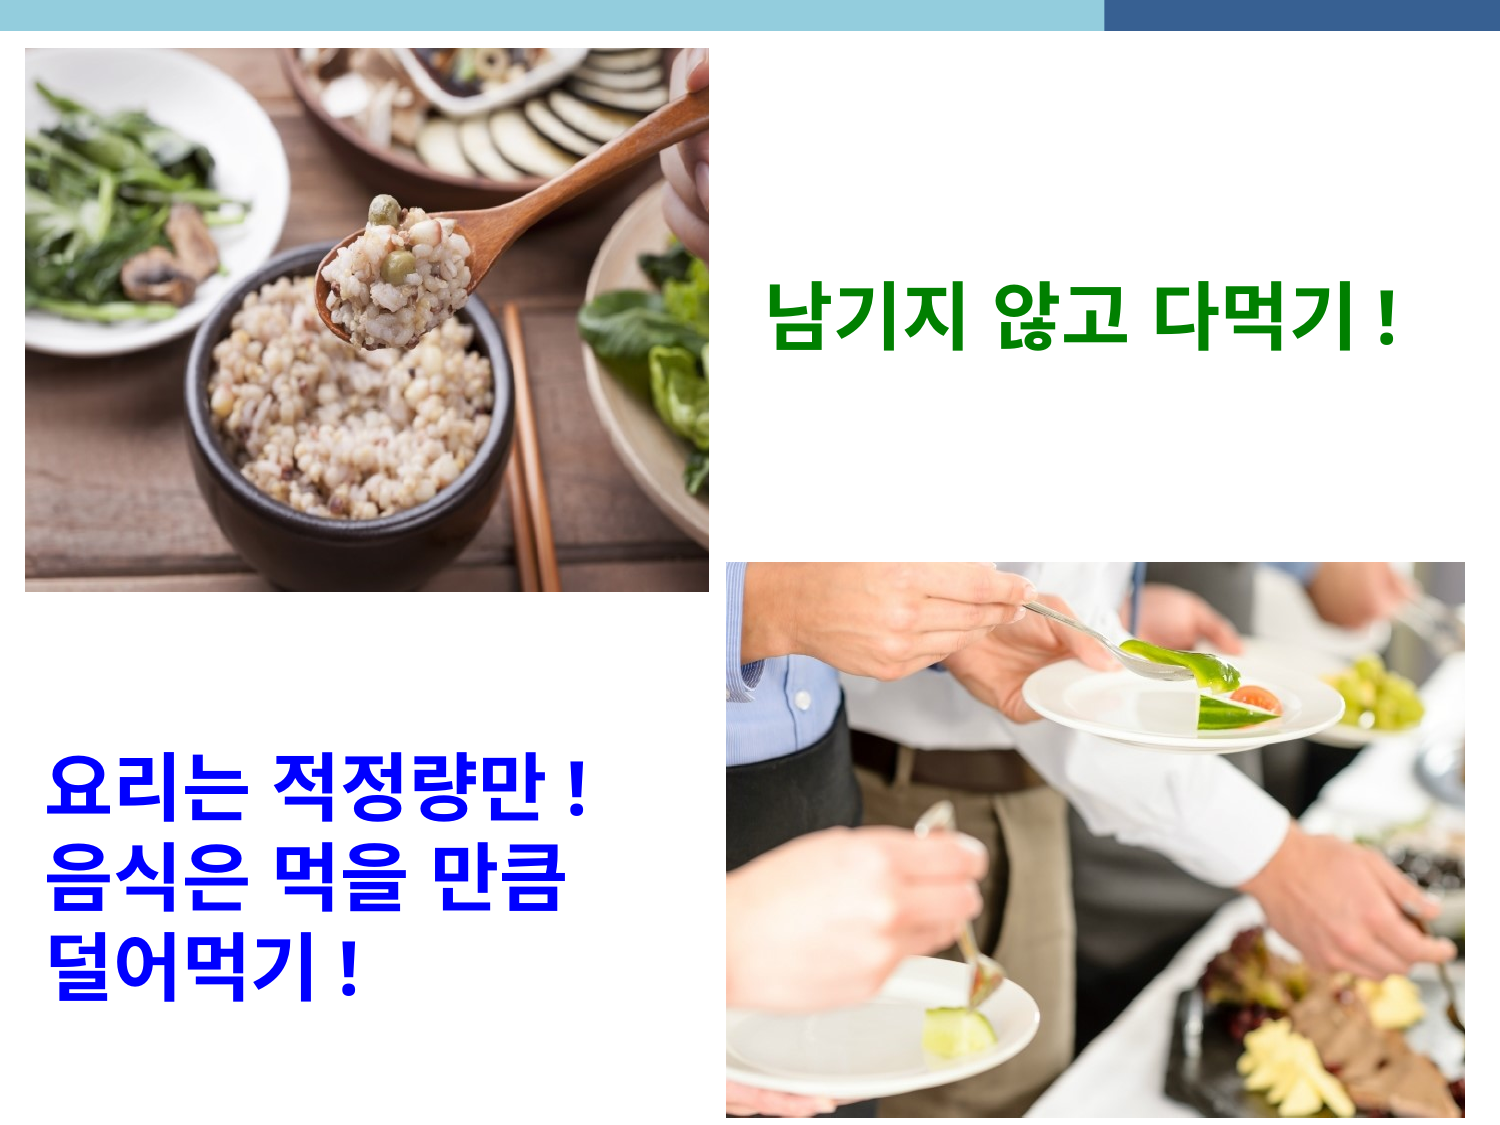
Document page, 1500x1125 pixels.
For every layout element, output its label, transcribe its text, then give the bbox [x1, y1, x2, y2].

picture [726, 562, 1465, 1118]
picture [25, 48, 709, 593]
text_box 요리는 적정량만! 음식은 먹을 만큼 덜어먹기! [29, 733, 650, 1018]
text_box [0, 0, 1102, 33]
text_box [1102, 0, 1500, 33]
text_box 남기지 않고 다먹기! [750, 262, 1453, 457]
